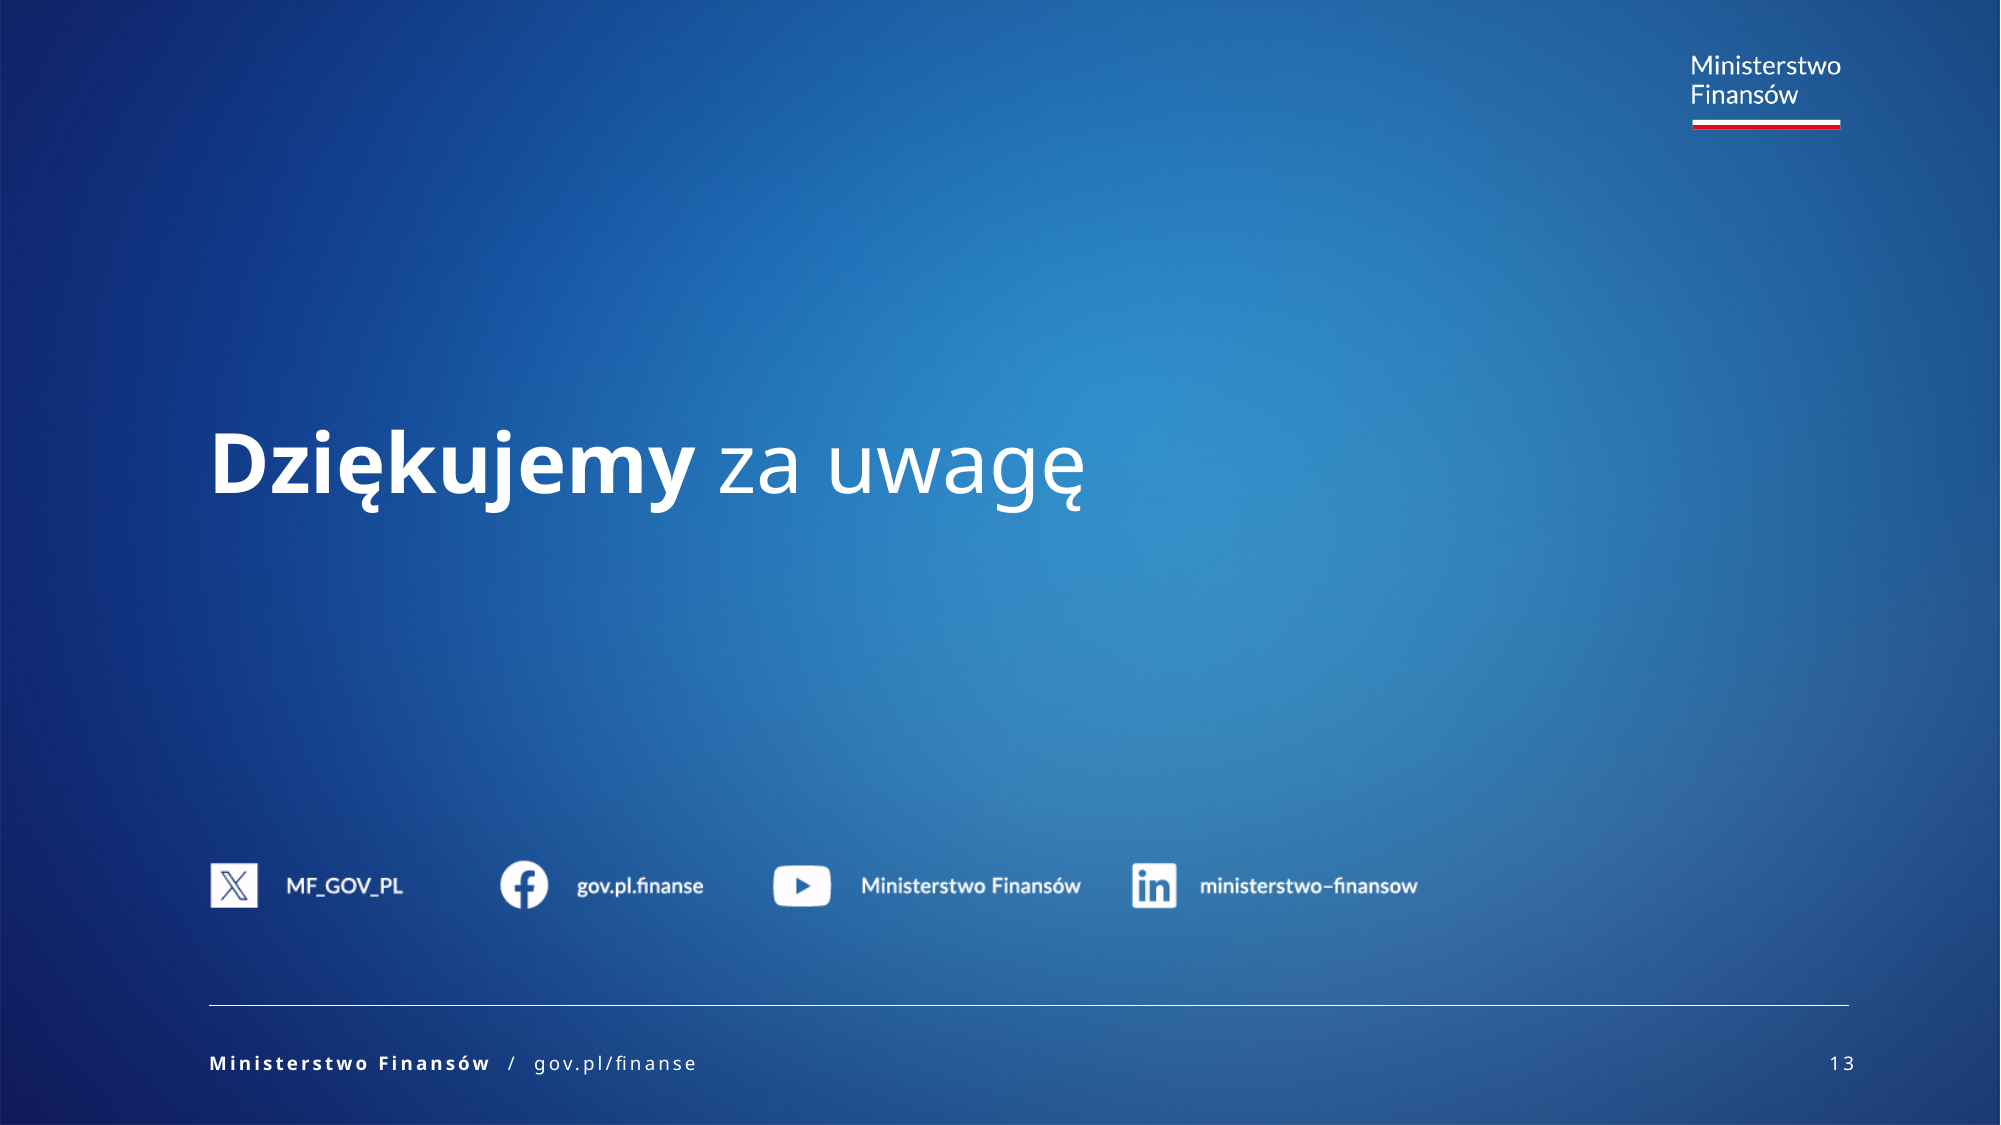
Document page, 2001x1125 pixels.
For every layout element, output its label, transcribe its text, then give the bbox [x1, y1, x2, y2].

picture [0, 0, 2000, 1125]
text_box Dziękujemy za uwagę [194, 402, 1462, 518]
